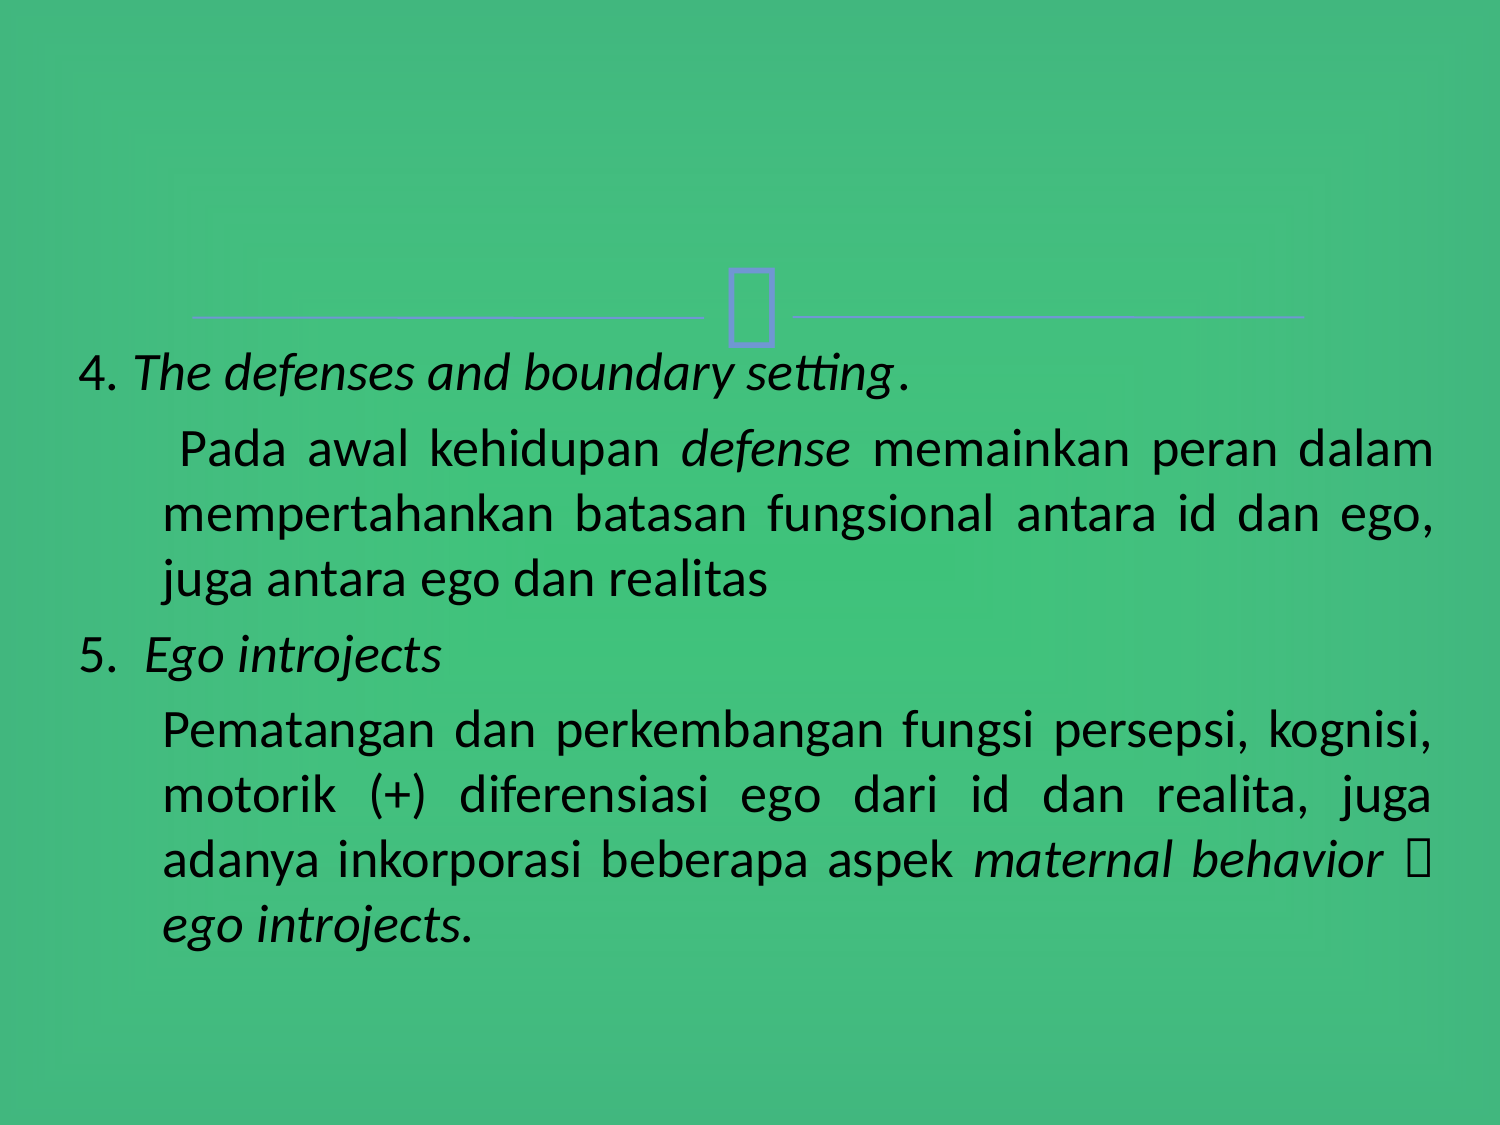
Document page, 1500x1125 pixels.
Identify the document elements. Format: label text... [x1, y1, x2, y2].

list 4. The defenses and boundary setting. Pada awal kehidupan defense memainkan peran dalam mempertahankan batasan fungsional antara id dan ego, juga antara ego dan realitas 5. Ego introjects Pematangan dan perkembangan fungsi persepsi, kognisi, motorik (+) diferensiasi ego dari id dan realita, juga adanya inkorporasi beberapa aspek maternal behavior  ego introjects. [50, 328, 1450, 1125]
